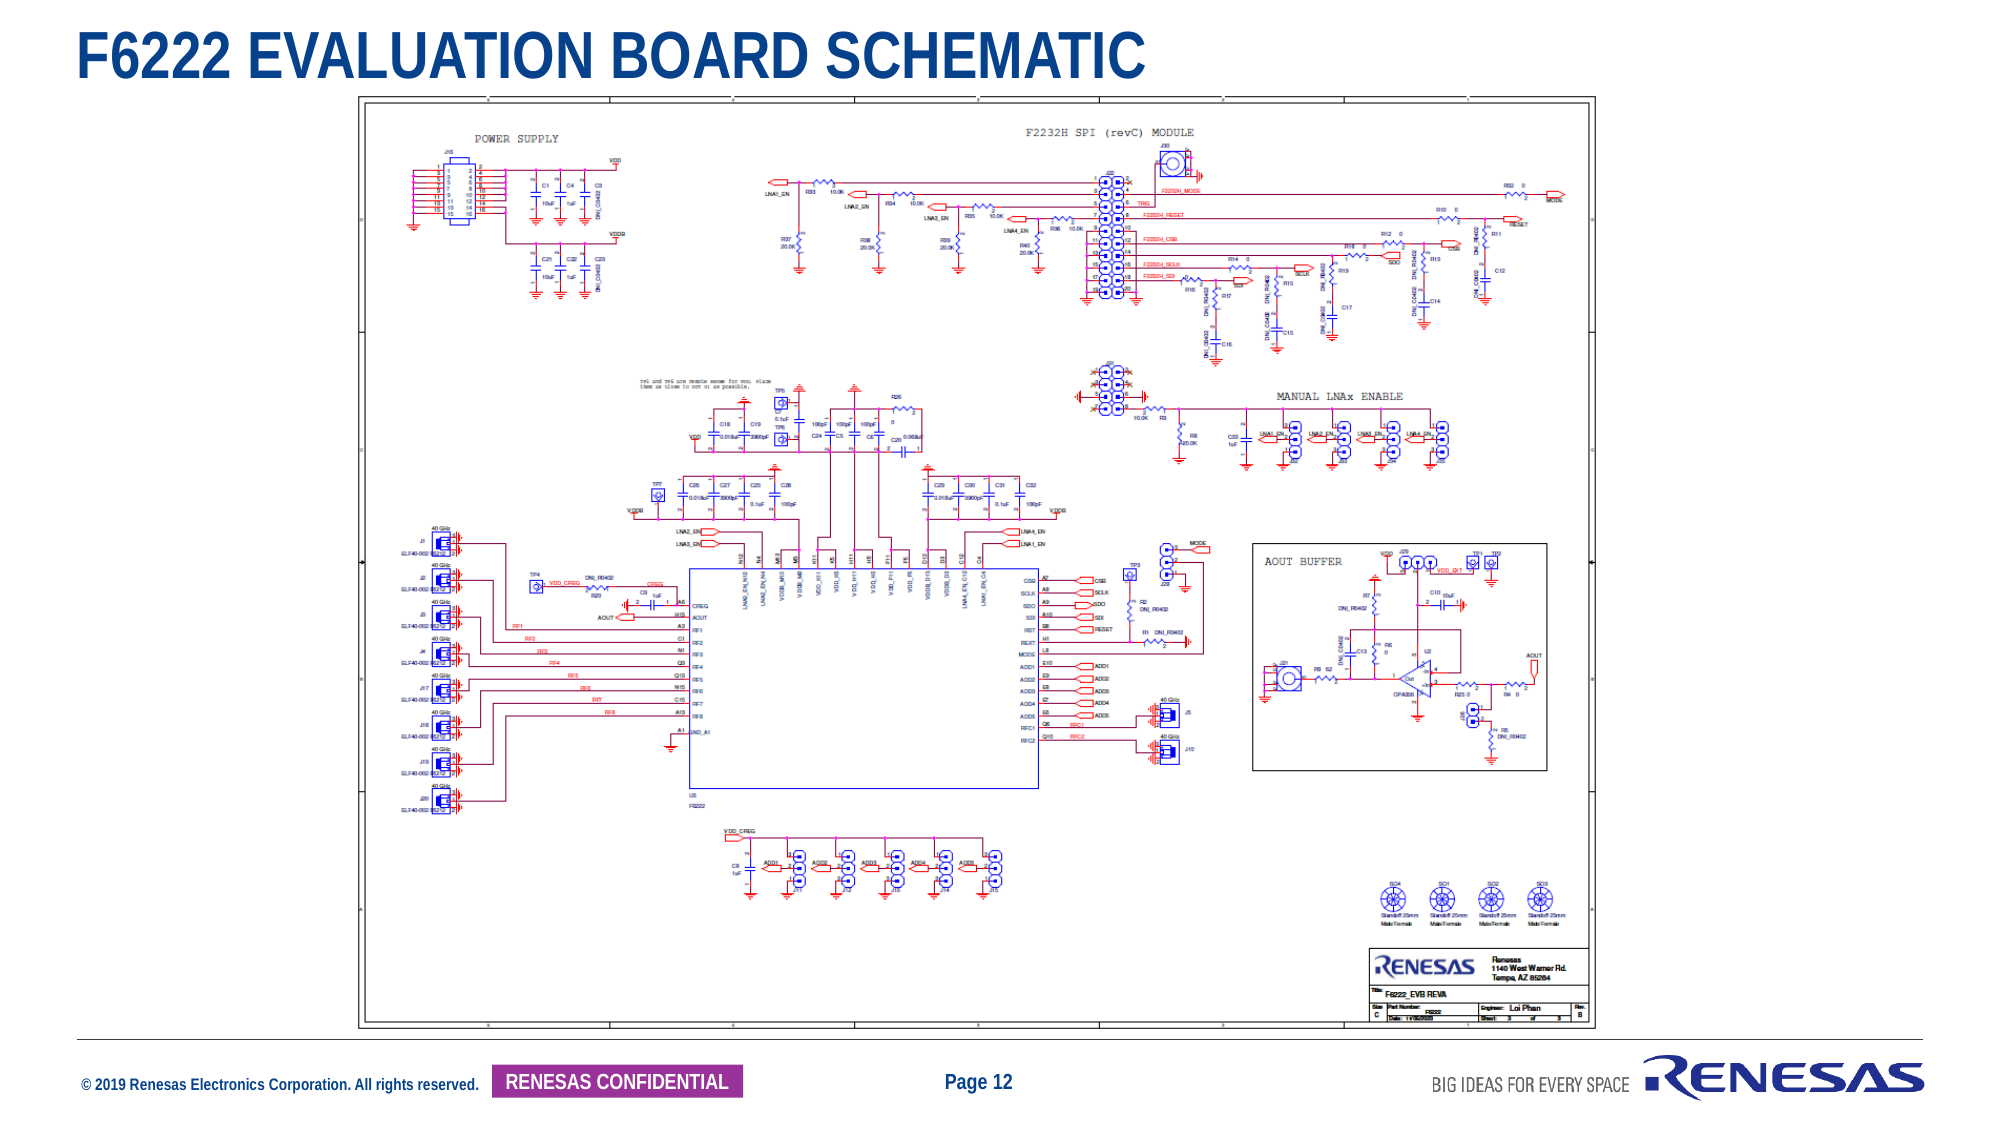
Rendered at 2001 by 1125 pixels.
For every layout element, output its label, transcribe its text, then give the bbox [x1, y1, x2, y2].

picture [1425, 1049, 1933, 1106]
title F6222 Evaluation board schematic [76, 18, 1554, 93]
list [352, 92, 1600, 1032]
slide_number Page 12 [944, 1067, 1056, 1095]
